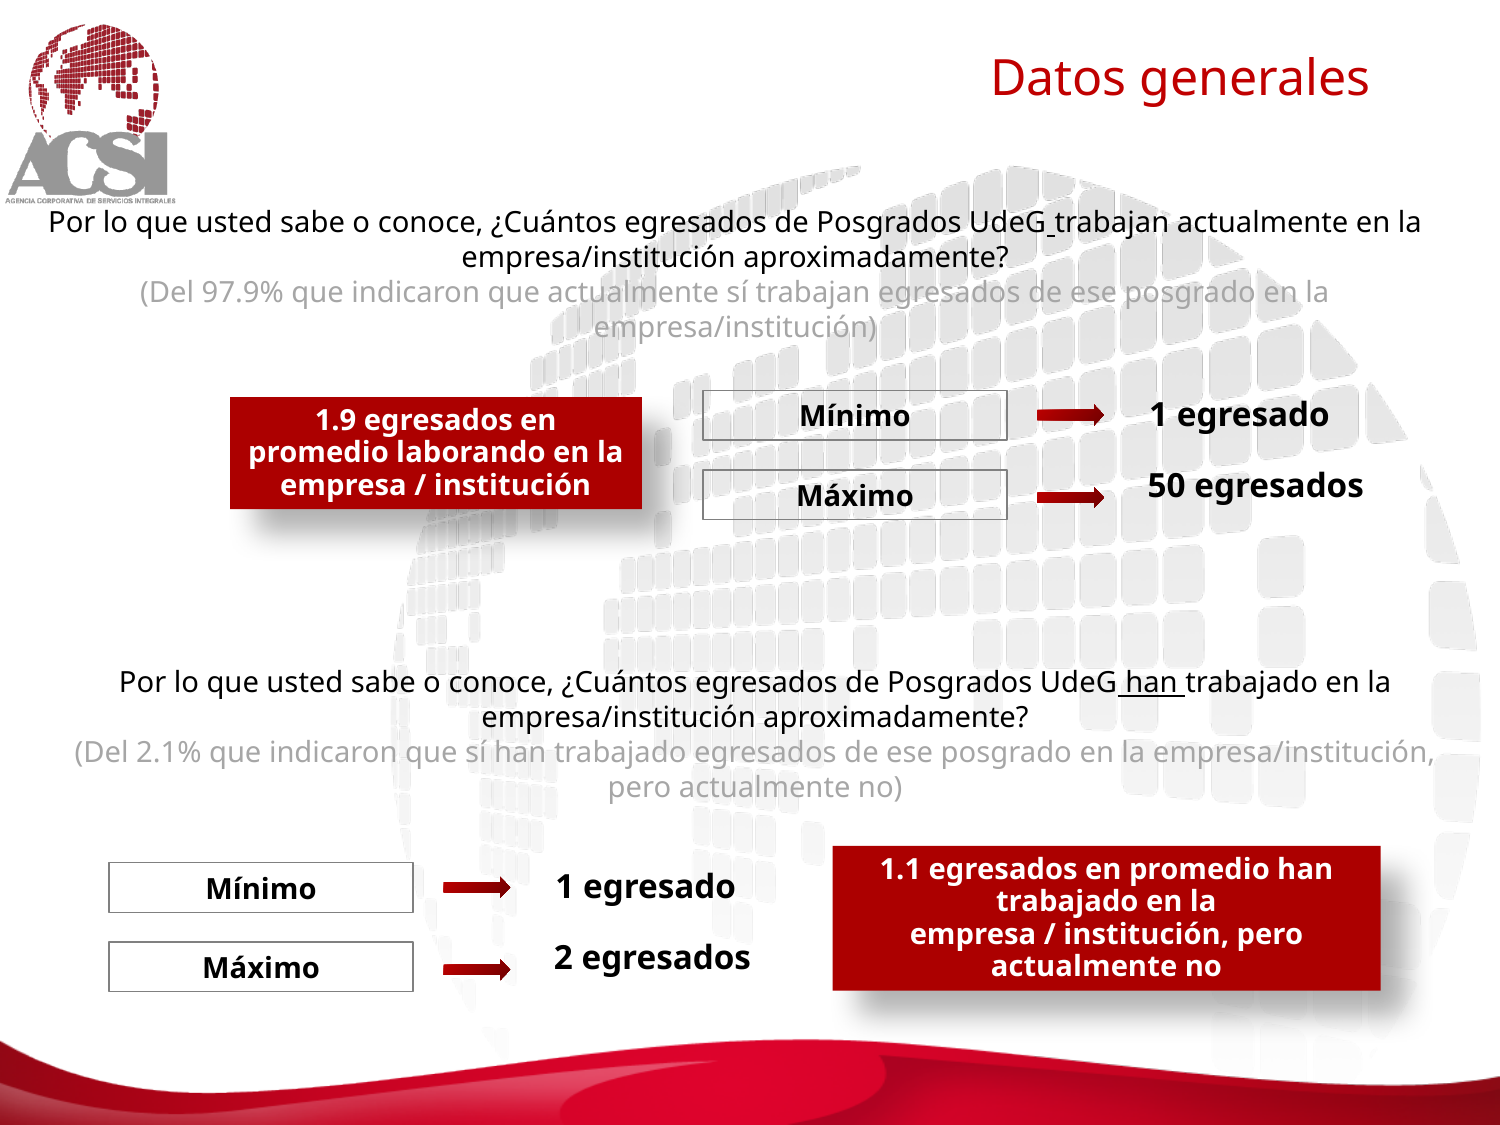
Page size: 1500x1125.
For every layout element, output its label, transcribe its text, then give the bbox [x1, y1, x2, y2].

picture [0, 19, 182, 195]
text_box Por lo que usted sabe o conoce, ¿Cuántos egresados de Posgrados UdeG trabajan actualmente en la empresa/institución aproximadamente? (Del 97.9% que indicaron que actualmente sí trabajan egresados de ese posgrado en la empresa/institución) [0, 195, 1471, 351]
text_box 1.9 egresados en promedio laborando en la empresa / institución [230, 397, 642, 510]
text_box Por lo que usted sabe o conoce, ¿Cuántos egresados de Posgrados UdeG han trabajado en la empresa/institución aproximadamente? (Del 2.1% que indicaron que sí han trabajado egresados de ese posgrado en la empresa/institución, pero actualmente no) [34, 656, 1476, 812]
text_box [108, 857, 825, 993]
text_box Datos generales [725, 37, 1500, 113]
text_box 1.1 egresados en promedio han trabajado en la empresa / institución, pero actualmente no [832, 845, 1381, 991]
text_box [702, 385, 1419, 521]
picture [0, 149, 1500, 1125]
